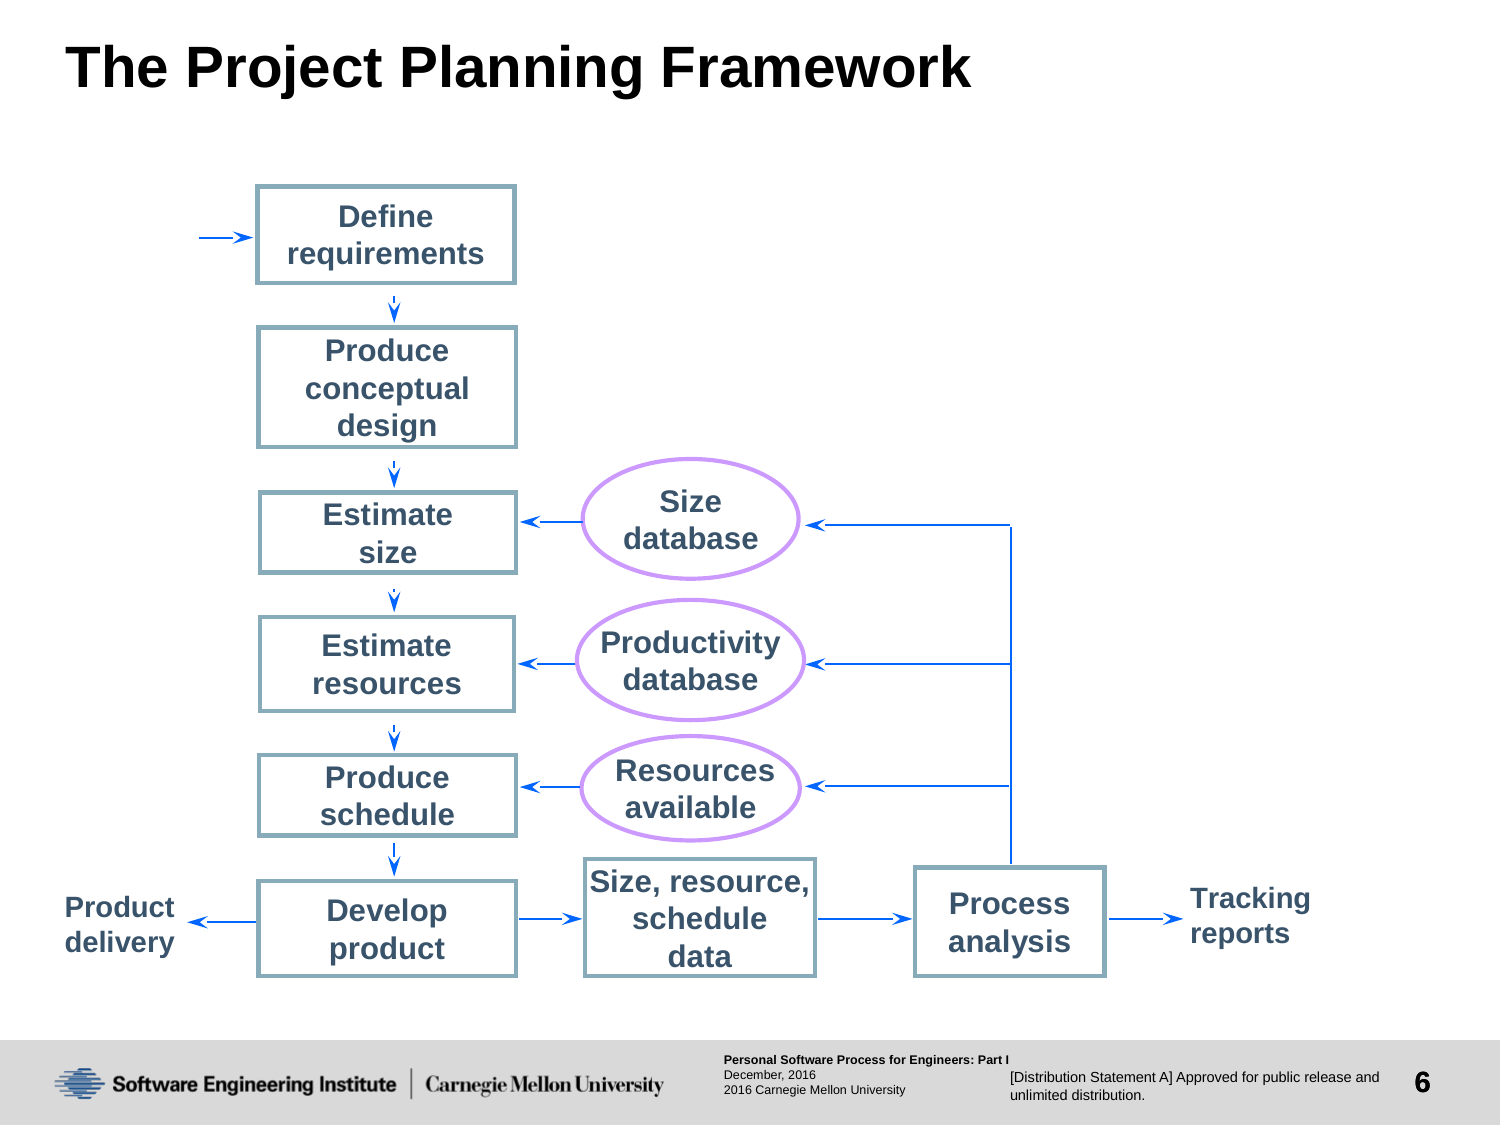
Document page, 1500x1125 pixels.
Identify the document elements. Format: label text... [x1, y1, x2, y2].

title The Project Planning Framework [65, 37, 1313, 148]
picture [46, 1061, 673, 1104]
picture [49, 184, 1329, 981]
